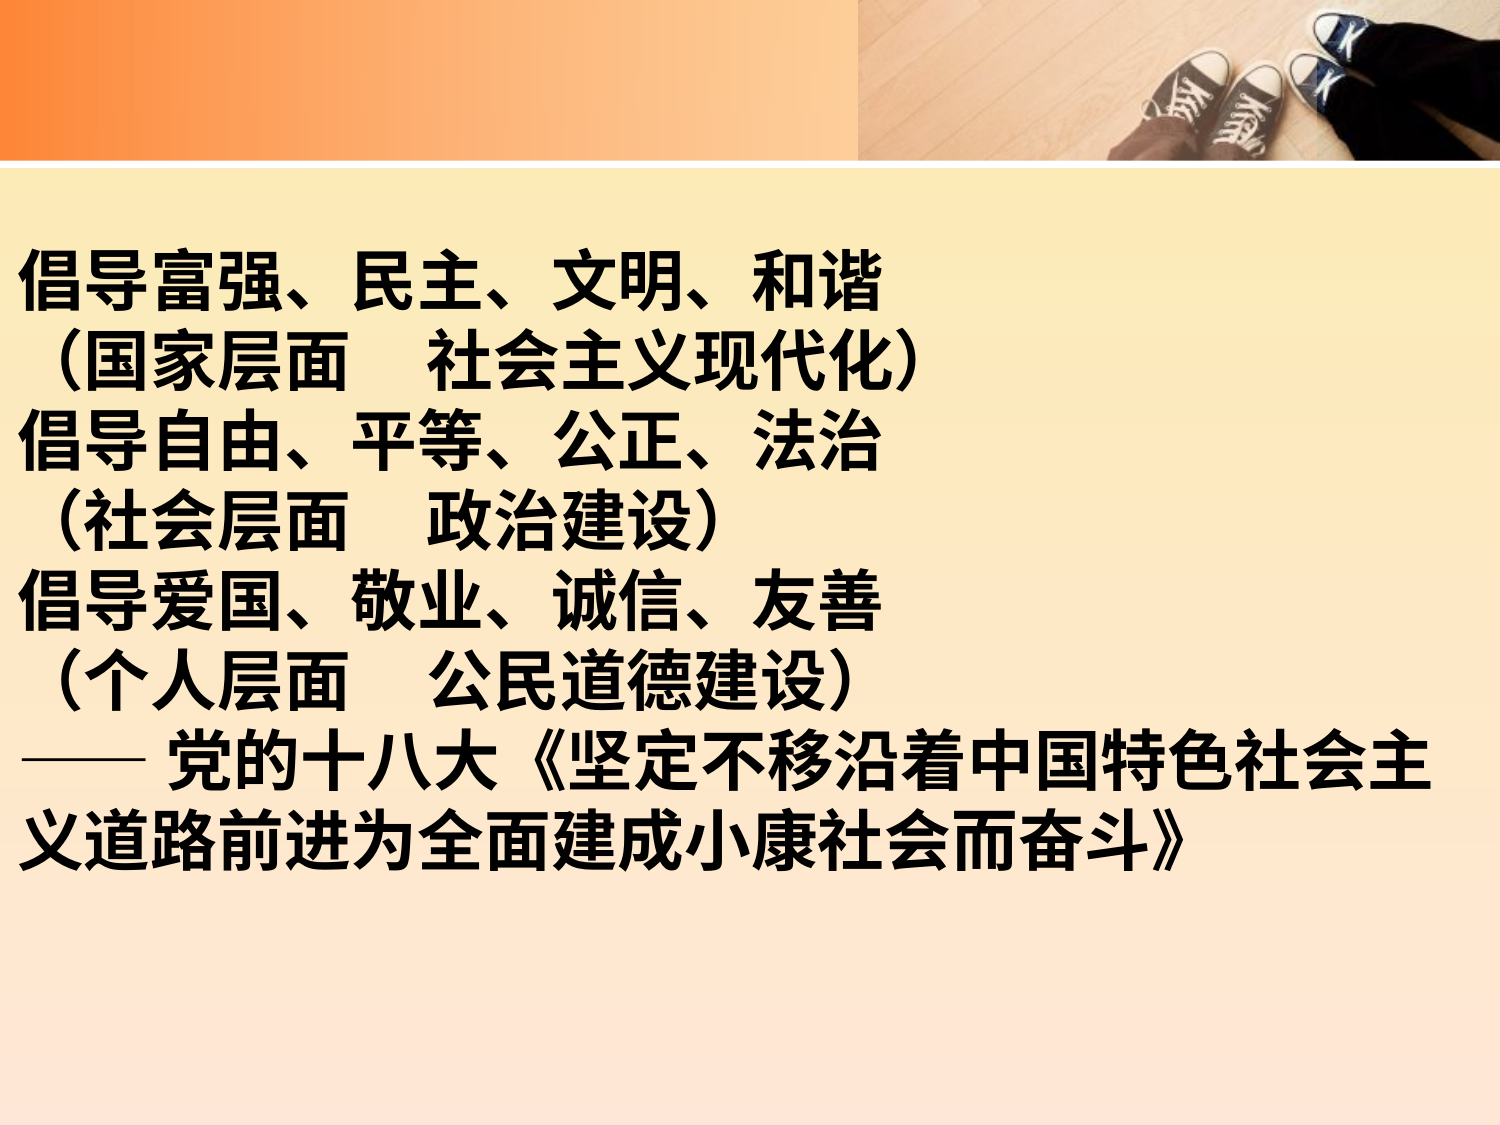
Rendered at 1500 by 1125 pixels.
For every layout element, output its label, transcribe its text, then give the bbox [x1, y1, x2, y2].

text_box 倡导富强、民主、文明、和谐 （国家层面 社会主义现代化） 倡导自由、平等、公正、法治 （社会层面 政治建设） 倡导爱国、敬业、诚信、友善 （个人层面 公民道德建设） ——党的十八大《坚定不移沿着中国特色社会主义道路前进为全面建成小康社会而奋斗》 [2, 231, 1500, 887]
picture [1317, 0, 1500, 160]
